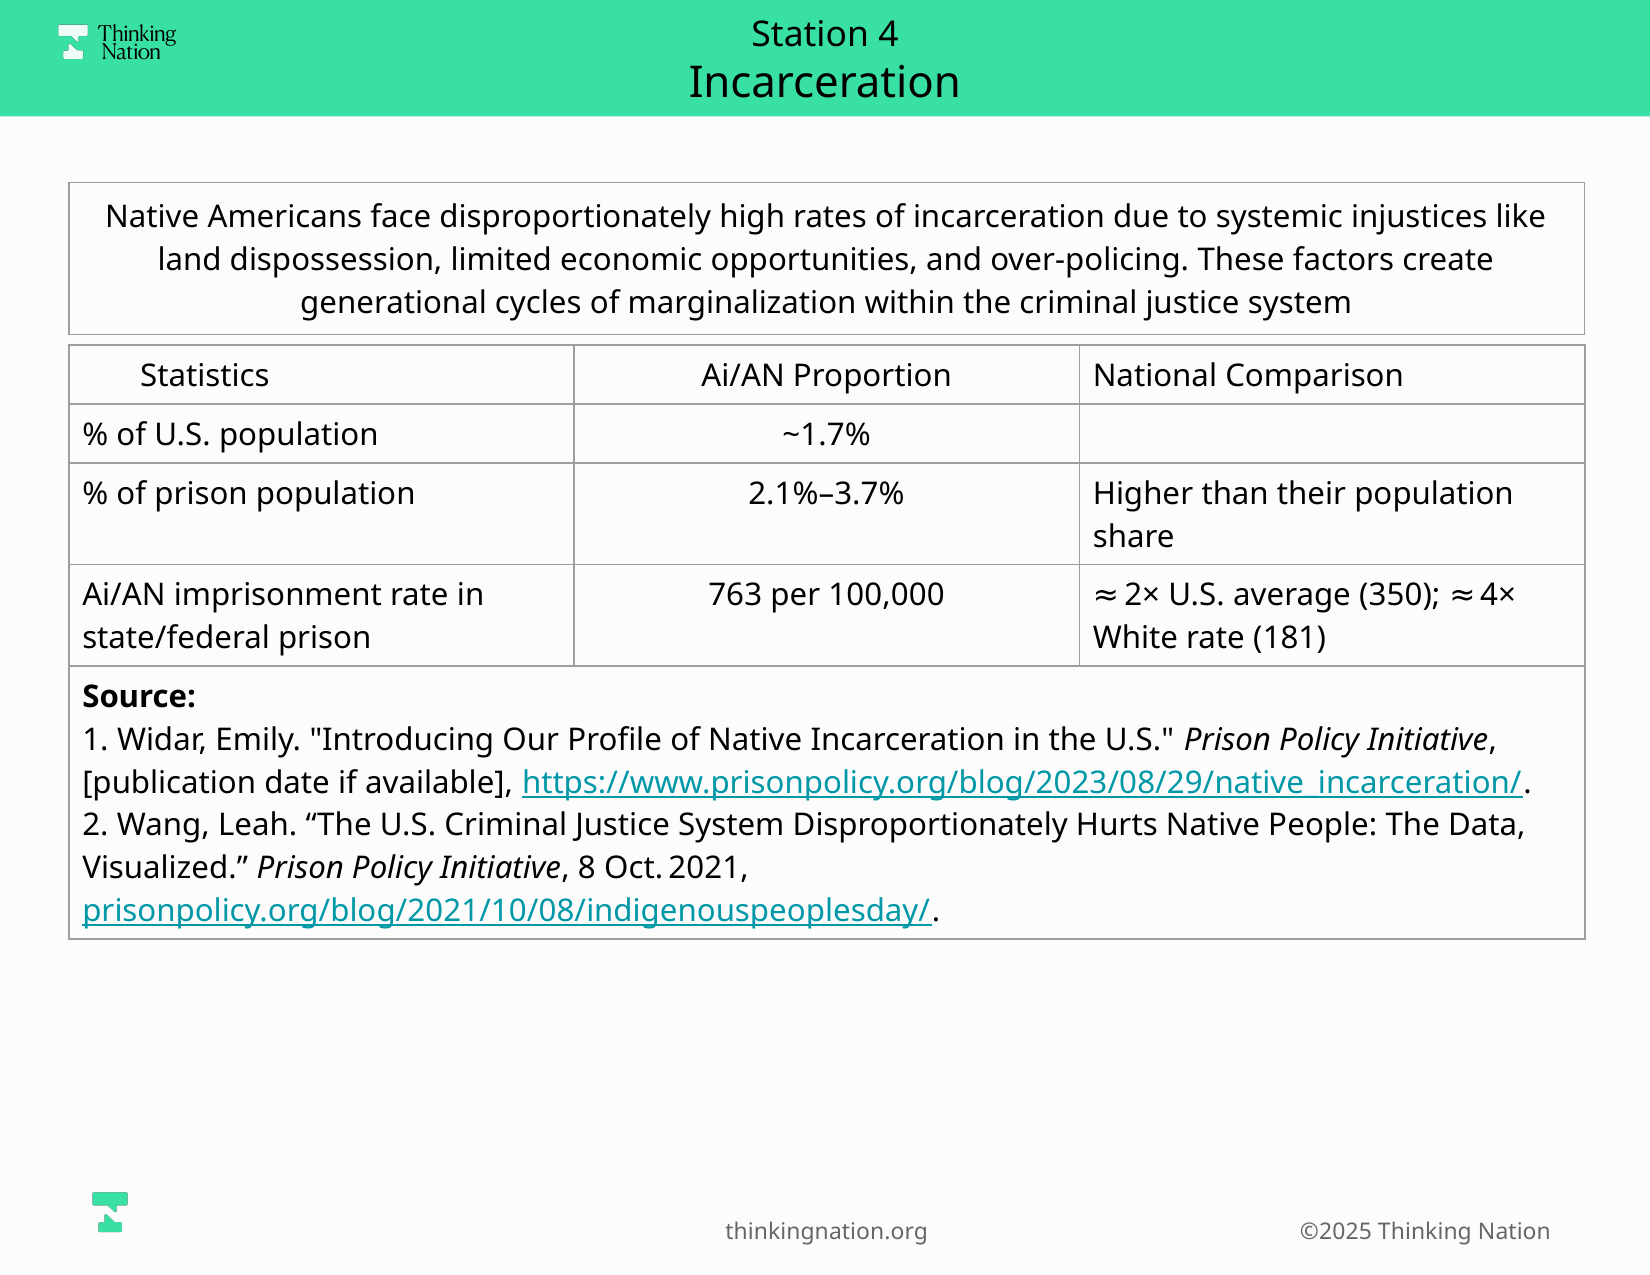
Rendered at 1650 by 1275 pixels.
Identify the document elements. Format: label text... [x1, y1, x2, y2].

picture [45, 13, 180, 70]
table_cell Higher than their population share [1080, 464, 1584, 564]
table_cell ~1.7% [575, 405, 1079, 462]
table_header Statistics [70, 346, 573, 403]
table_header National Comparison [1080, 346, 1584, 403]
table_cell Source: 1. Widar, Emily. "Introducing Our Profile of Native Incarceration in the U.S." Prison Policy Initiative, [publication date if available], https://www.prisonpolicy.org/blog/2023/08/29/native_incarceration/. 2. Wang, Leah. “The U.S. Criminal Justice System Disproportionately Hurts Native People: The Data, Visualized.” Prison Policy Initiative, 8 Oct. 2021, prisonpolicy.org/blog/2021/10/08/indigenouspeoplesday/. [70, 667, 1584, 938]
text_box ©2025 Thinking Nation [1176, 1200, 1568, 1240]
text_box thinkingnation.org [631, 1200, 1023, 1240]
text_box Station 4 Incarceration [0, 0, 1650, 117]
table_cell % of U.S. population [70, 405, 573, 462]
table_cell 763 per 100,000 [575, 565, 1079, 665]
picture [82, 1184, 138, 1240]
table_cell ≈ 2× U.S. average (350); ≈ 4× White rate (181) [1080, 565, 1584, 665]
table_cell Ai/AN imprisonment rate in state/federal prison [70, 565, 573, 665]
table_header Native Americans face disproportionately high rates of incarceration due to systemic injustices like land dispossession, limited economic opportunities, and over-policing. These factors create generational cycles of marginalization within the criminal justice system [70, 183, 1584, 334]
table_header Ai/AN Proportion [575, 346, 1079, 403]
table_cell [1080, 405, 1584, 462]
table_cell % of prison population [70, 464, 573, 564]
table_cell 2.1%–3.7% [575, 464, 1079, 564]
